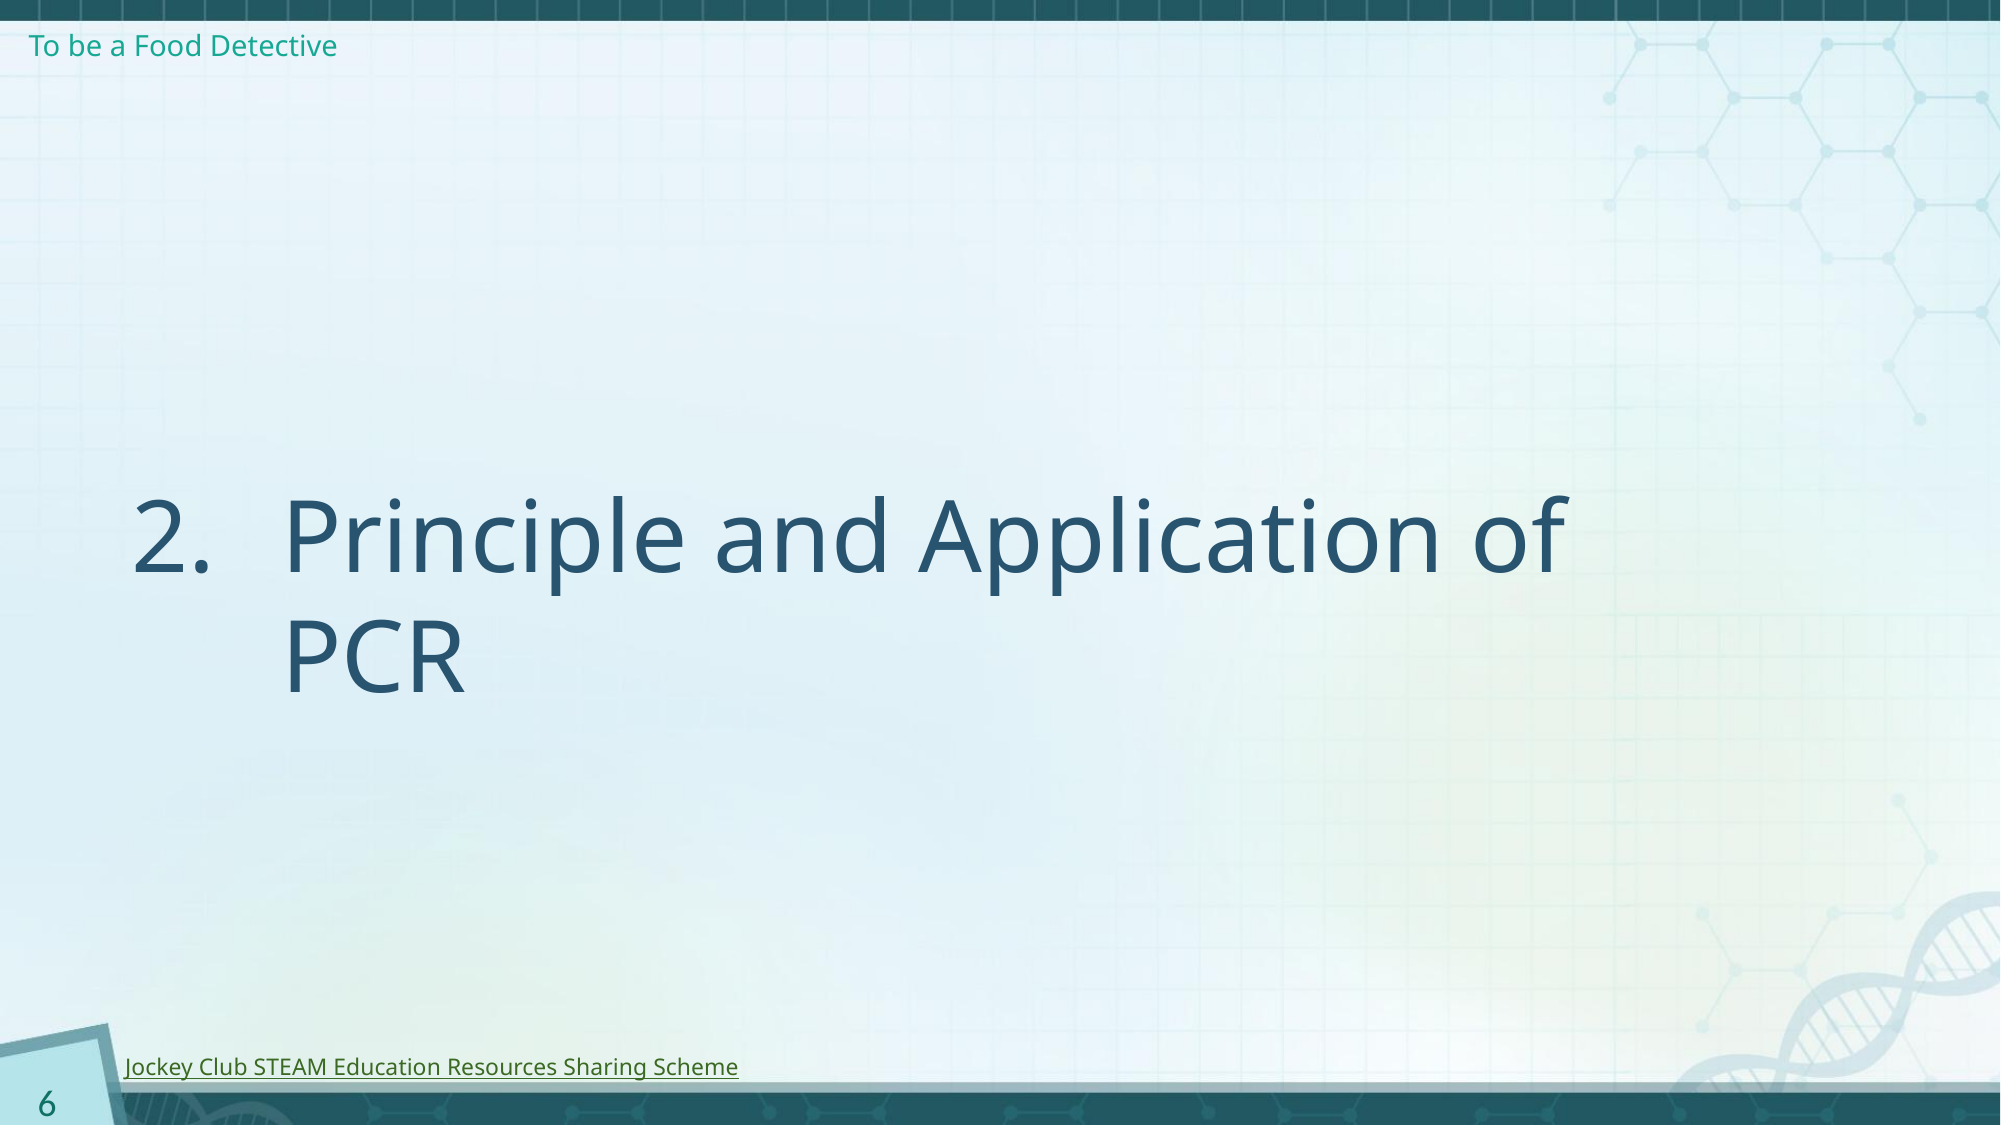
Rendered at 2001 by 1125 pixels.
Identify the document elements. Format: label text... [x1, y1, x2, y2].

text_box Principle and Application of PCR [111, 442, 1719, 743]
slide_number 6 [0, 1071, 96, 1125]
picture [0, 0, 2001, 1125]
